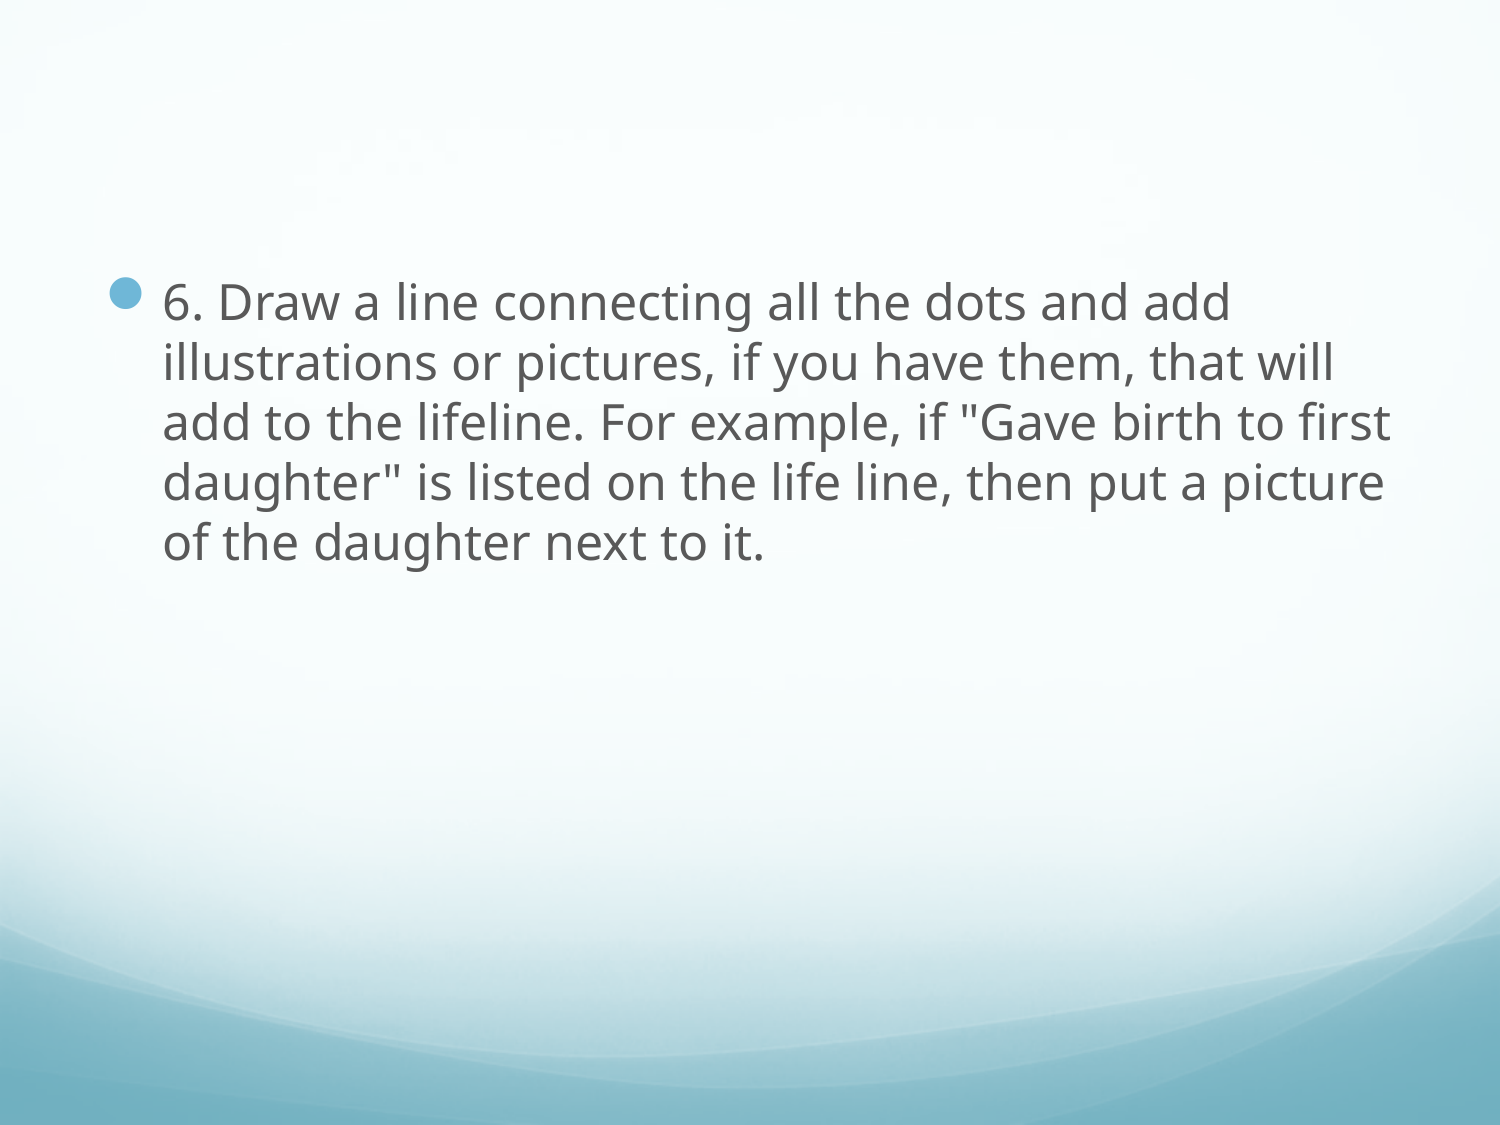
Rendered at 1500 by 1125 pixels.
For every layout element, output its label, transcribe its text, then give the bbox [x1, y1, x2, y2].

list 6. Draw a line connecting all the dots and add illustrations or pictures, if you have them, that will add to the lifeline. For example, if "Gave birth to first daughter" is listed on the life line, then put a picture of the daughter next to it. [90, 262, 1410, 975]
